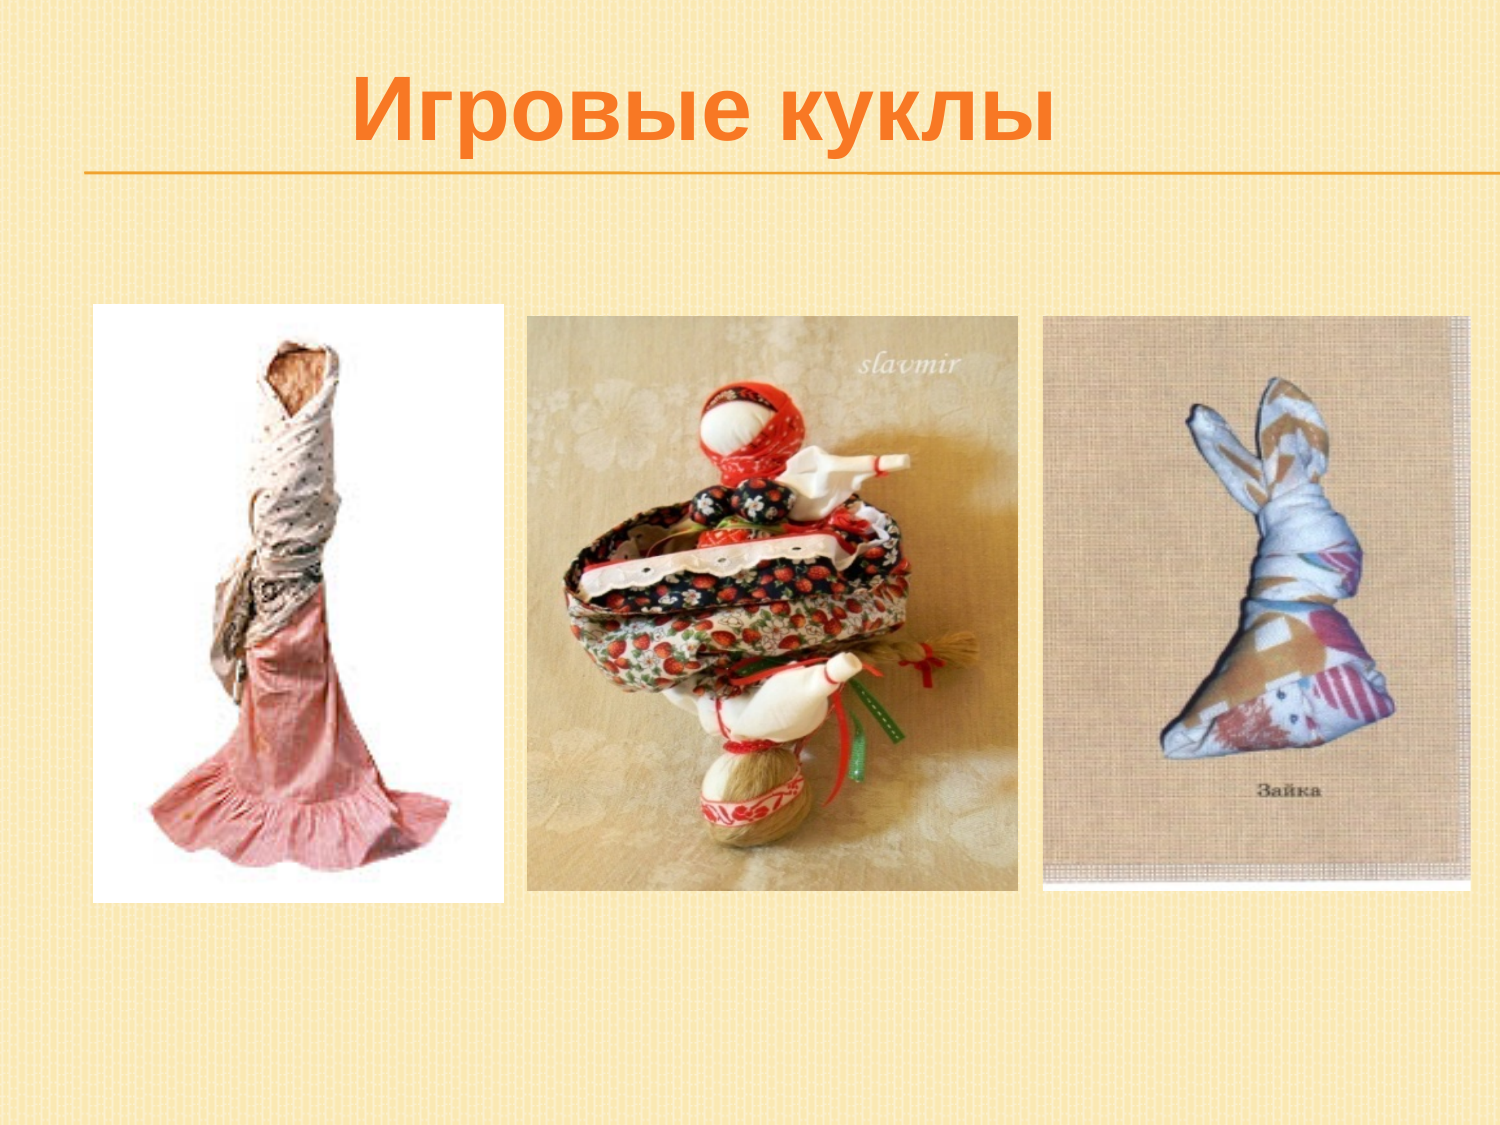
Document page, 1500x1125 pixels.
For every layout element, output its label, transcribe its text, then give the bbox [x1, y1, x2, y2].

title Игровые куклы [316, 35, 1226, 173]
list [93, 304, 505, 903]
picture [1042, 316, 1471, 891]
picture [527, 316, 1018, 891]
